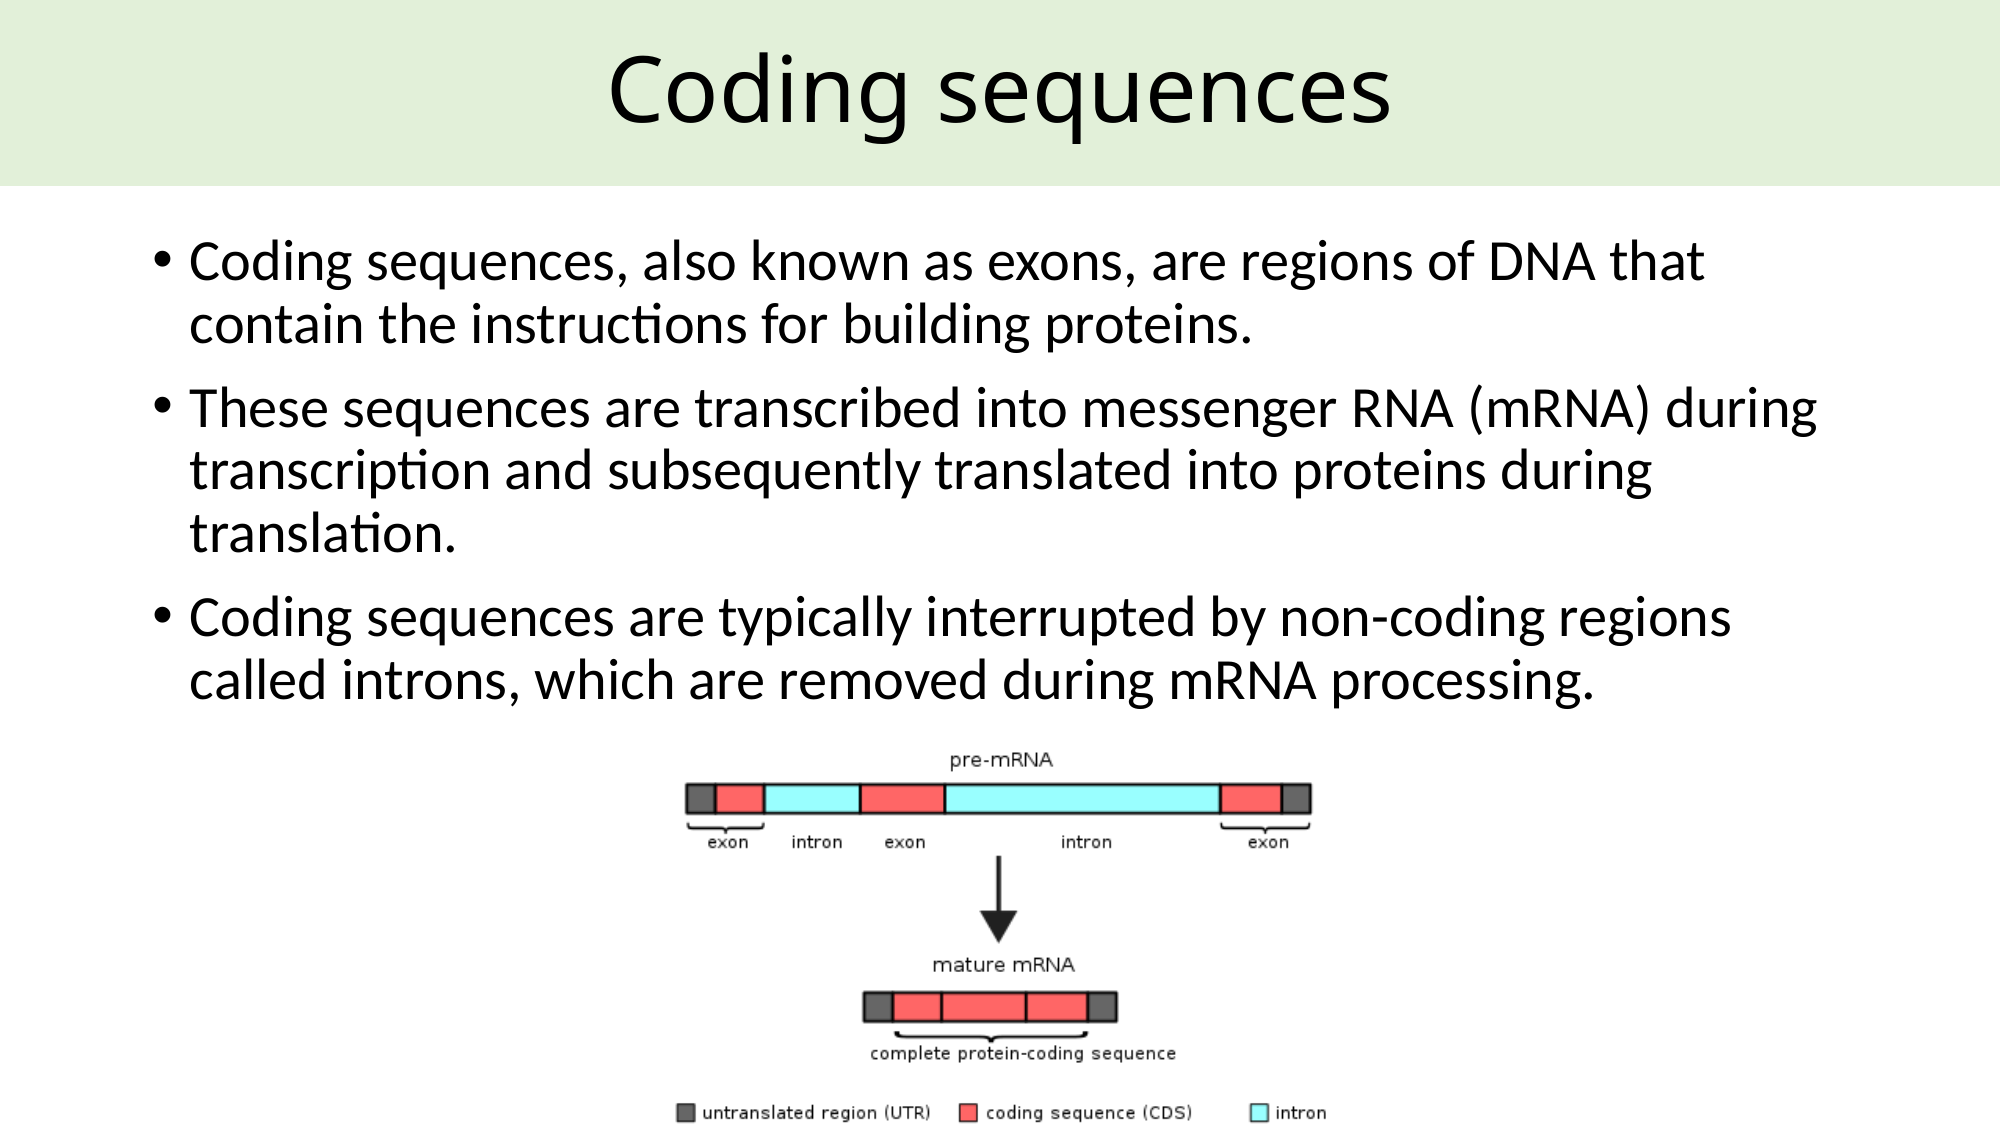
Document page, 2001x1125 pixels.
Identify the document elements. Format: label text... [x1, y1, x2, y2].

title Coding sequences [0, 0, 2000, 186]
picture [671, 745, 1329, 1125]
list Coding sequences, also known as exons, are regions of DNA that contain the instructions for building proteins. These sequences are transcribed into messenger RNA (mRNA) during transcription and subsequently translated into proteins during translation. Coding sequences are typically interrupted by non-coding regions called introns, which are removed during mRNA processing. [137, 222, 1863, 937]
